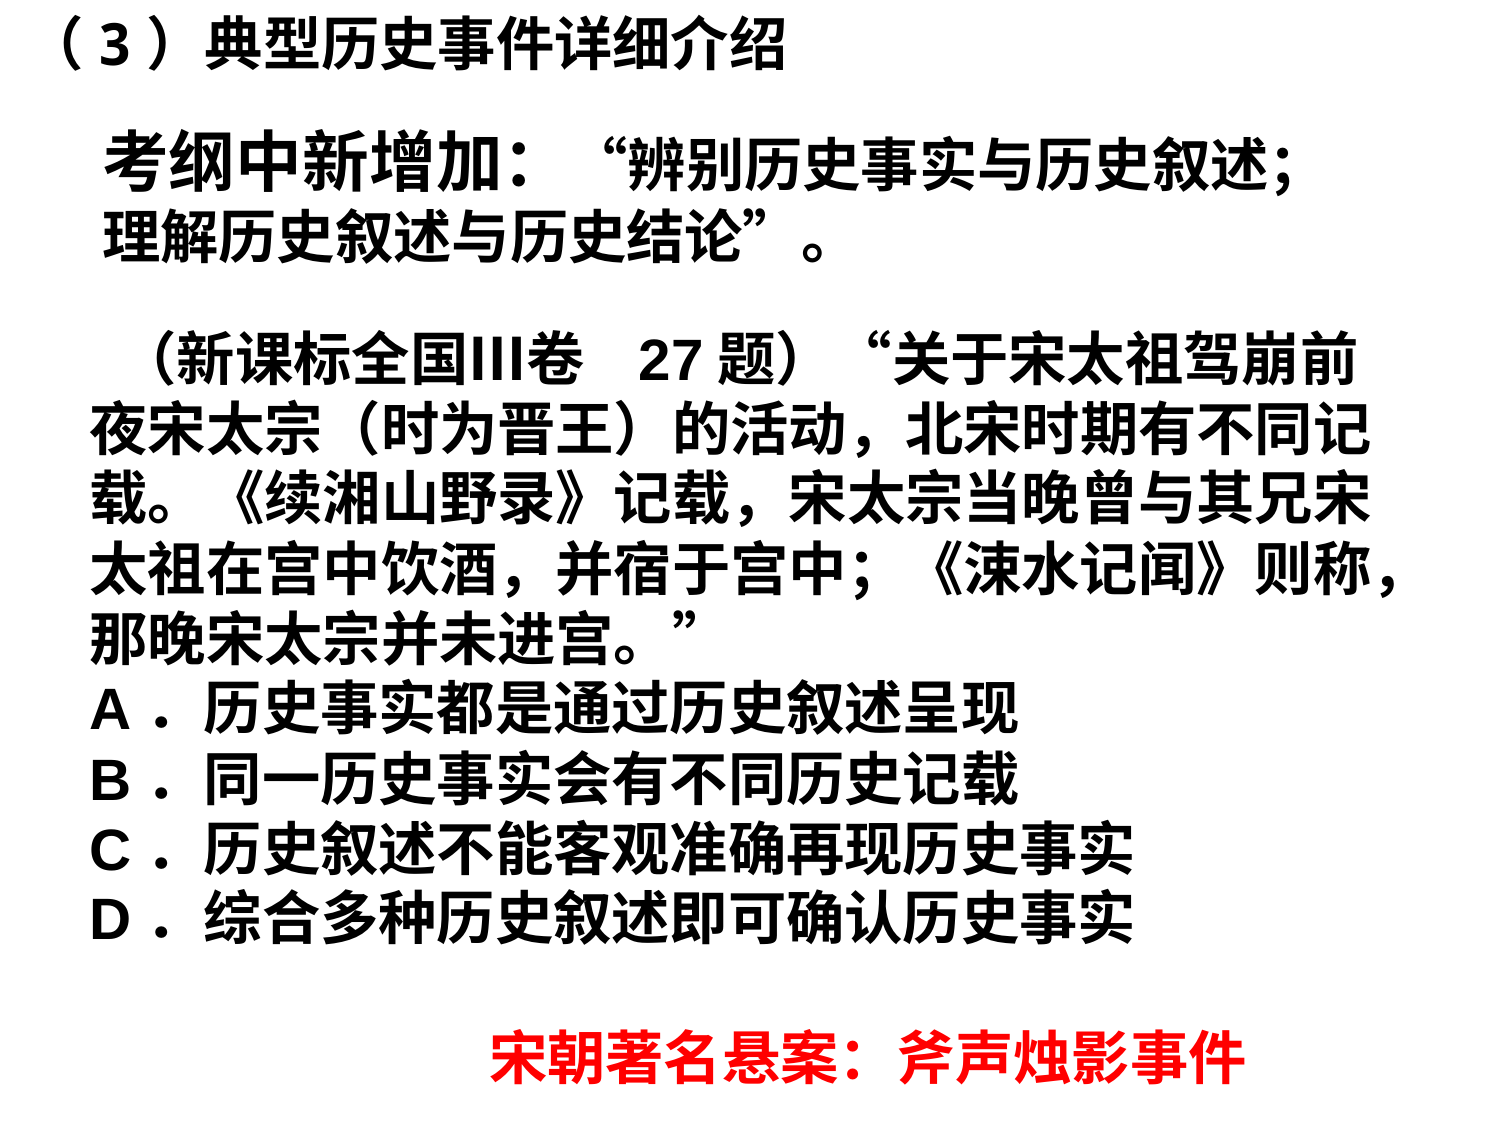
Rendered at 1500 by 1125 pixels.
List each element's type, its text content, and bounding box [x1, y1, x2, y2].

text_box （新课标全国Ⅲ卷 27题）“关于宋太祖驾崩前夜宋太宗（时为晋王）的活动，北宋时期有不同记载。《续湘山野录》记载，宋太宗当晚曾与其兄宋太祖在宫中饮酒，并宿于宫中；《涑水记闻》则称，那晚宋太宗并未进宫。” A．历史事实都是通过历史叙述呈现 B．同一历史事实会有不同历史记载 C．历史叙述不能客观准确再现历史事实 D．综合多种历史叙述即可确认历史事实 宋朝著名悬案：斧声烛影事件 [74, 314, 1405, 1099]
text_box （3）典型历史事件详细介绍 [10, 0, 803, 85]
text_box 考纲中新增加：“辨别历史事实与历史叙述；理解历史叙述与历史结论”。 [87, 112, 1392, 278]
